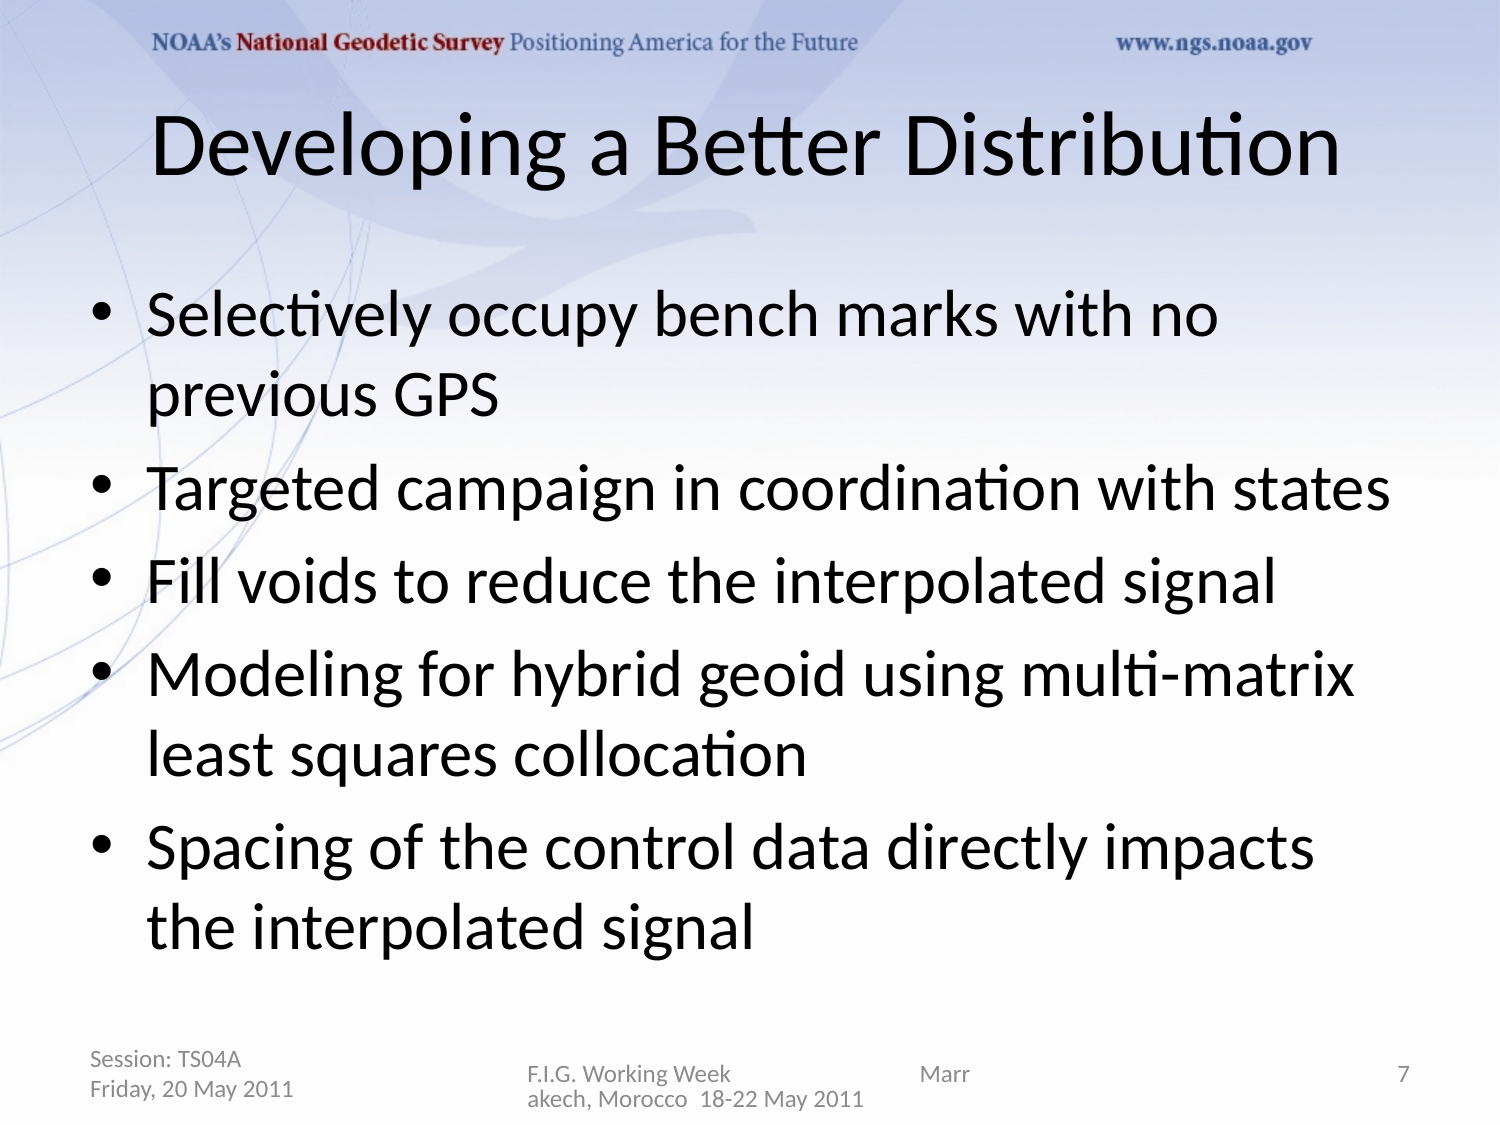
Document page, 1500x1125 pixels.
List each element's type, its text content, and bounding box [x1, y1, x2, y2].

title Developing a Better Distribution [74, 44, 1426, 233]
slide_number 7 [1074, 1042, 1425, 1103]
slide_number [75, 1042, 425, 1103]
footer F.I.G. Working Week Marrakech, Morocco 18-22 May 2011 [512, 1042, 988, 1103]
list Selectively occupy bench marks with no previous GPS Targeted campaign in coordination with states Fill voids to reduce the interpolated signal Modeling for hybrid geoid using multi-matrix least squares collocation Spacing of the control data directly impacts the interpolated signal [74, 262, 1426, 1006]
picture [0, 0, 1500, 1125]
